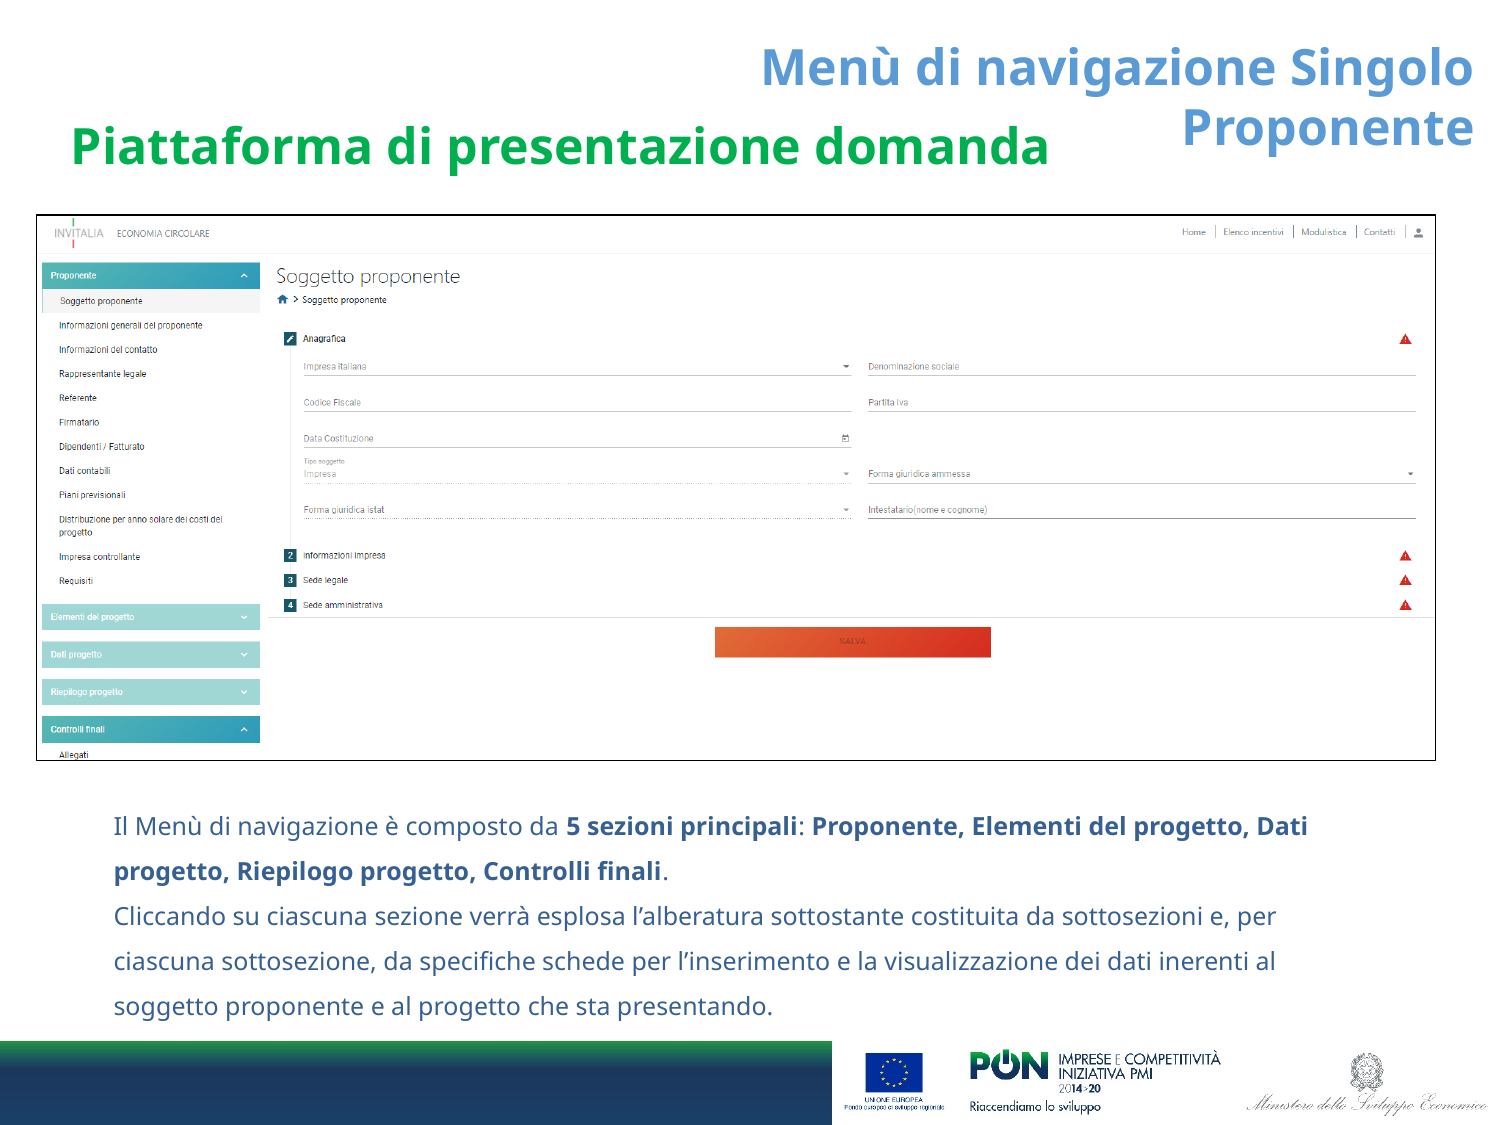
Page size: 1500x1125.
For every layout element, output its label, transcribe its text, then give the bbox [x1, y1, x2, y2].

text_box Piattaforma di presentazione domanda [55, 107, 1273, 183]
text_box Il Menù di navigazione è composto da 5 sezioni principali: Proponente, Elementi del progetto, Dati progetto, Riepilogo progetto, Controlli finali. Cliccando su ciascuna sezione verrà esplosa l’alberatura sottostante costituita da sottosezioni e, per ciascuna sottosezione, da specifiche schede per l’inserimento e la visualizzazione dei dati inerenti al soggetto proponente e al progetto che sta presentando. [98, 788, 1402, 1028]
picture [0, 1039, 1500, 1125]
picture [36, 215, 1436, 761]
text_box Menù di navigazione Singolo Proponente [605, 28, 1490, 163]
